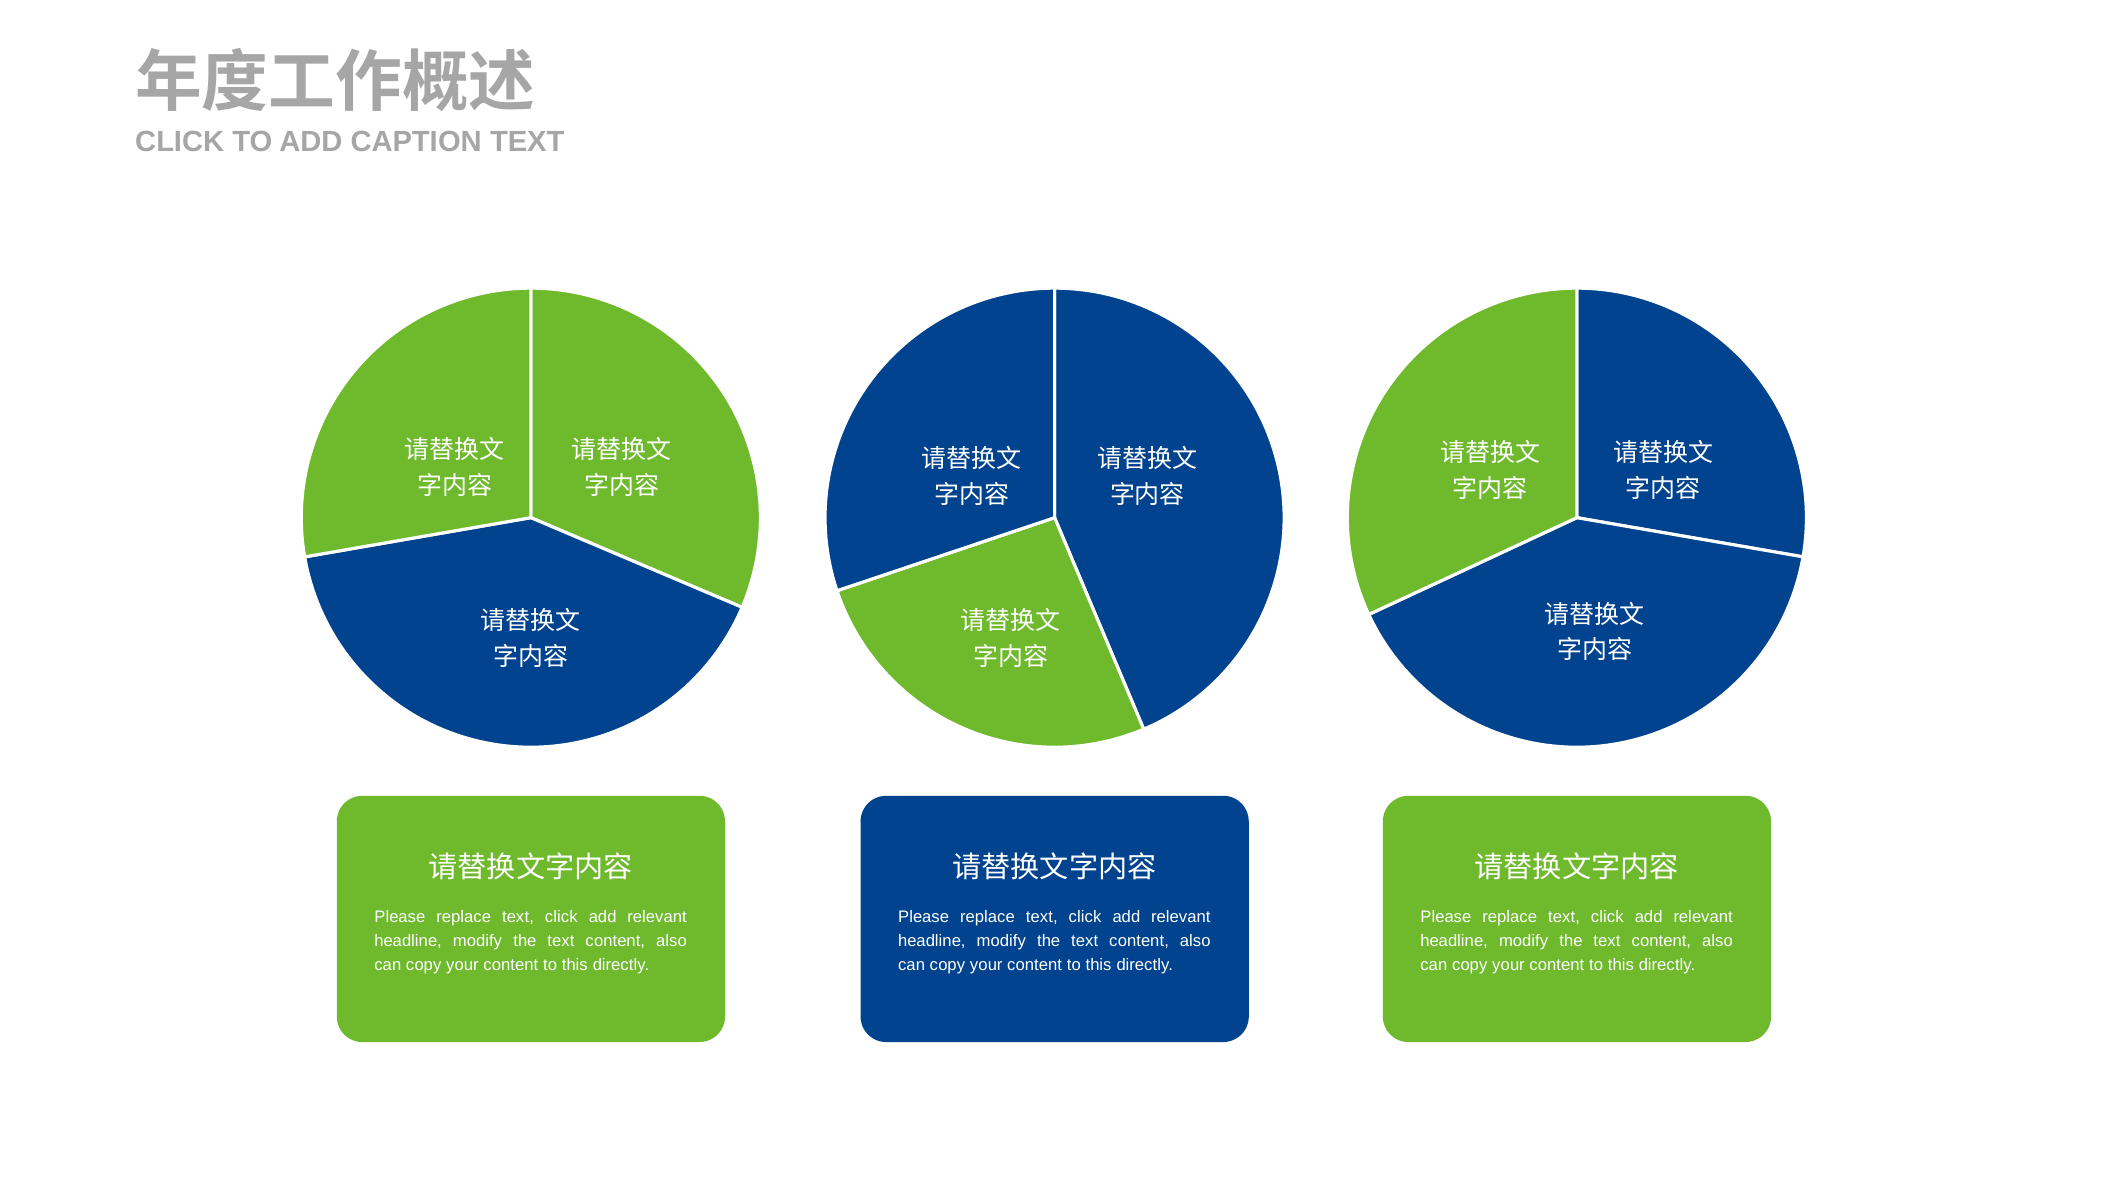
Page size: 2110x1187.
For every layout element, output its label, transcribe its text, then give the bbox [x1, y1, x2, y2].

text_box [860, 795, 1249, 1043]
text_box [1300, 278, 1854, 757]
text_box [777, 278, 1300, 757]
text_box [1382, 795, 1772, 1043]
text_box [336, 795, 726, 1043]
text_box 年度工作概述 [135, 38, 596, 119]
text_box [254, 278, 777, 757]
text_box CLICK TO ADD CAPTION TEXT [135, 122, 596, 158]
